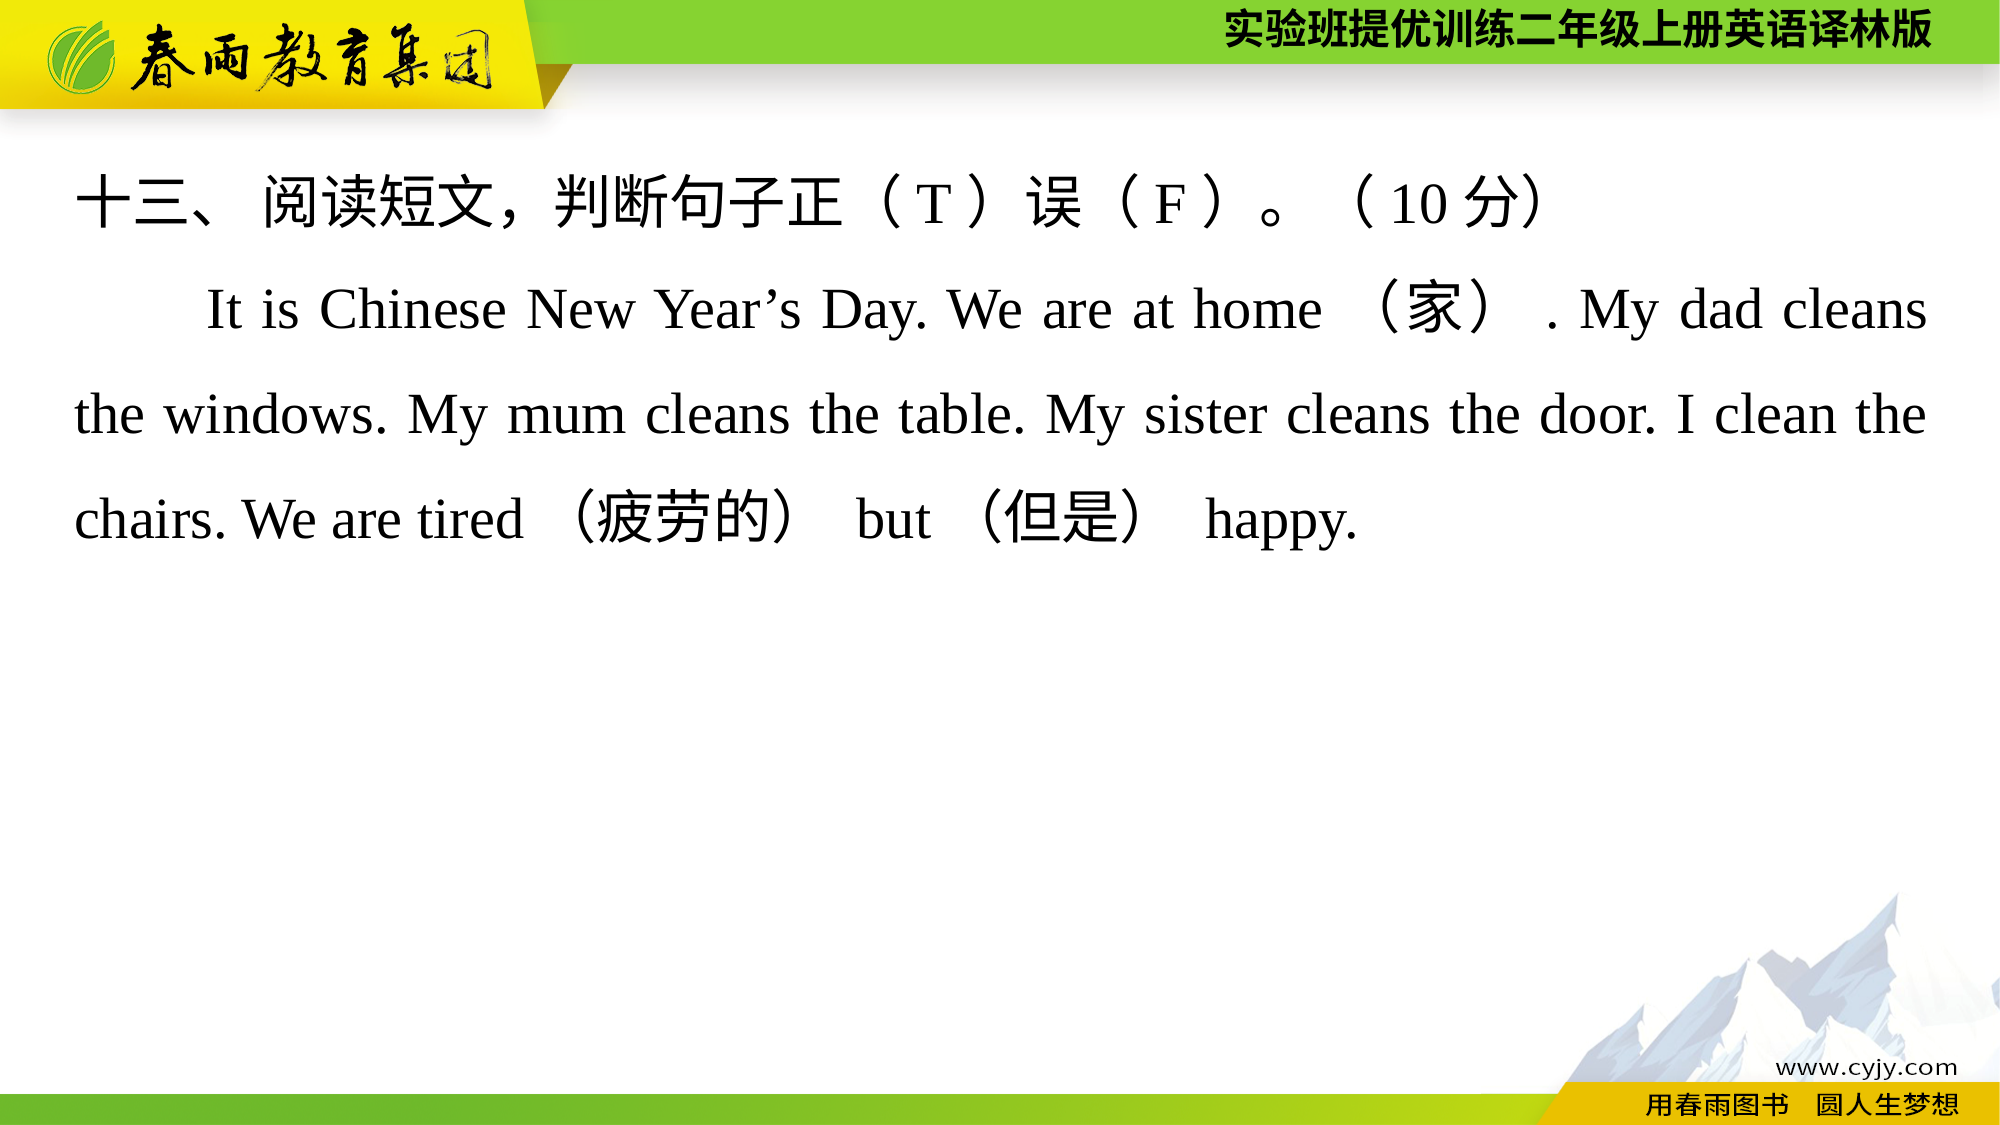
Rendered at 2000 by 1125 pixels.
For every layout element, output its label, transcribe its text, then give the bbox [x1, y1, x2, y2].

list 十三、 阅读短文，判断句子正（T）误（F）。（10分） It is Chinese New Year’s Day. We are at home（家）. My dad cleans the windows. My mum cleans the table. My sister cleans the door. I clean the chairs. We are tired（疲劳的） but（但是） happy. [59, 122, 1944, 562]
picture [0, 0, 2000, 1125]
